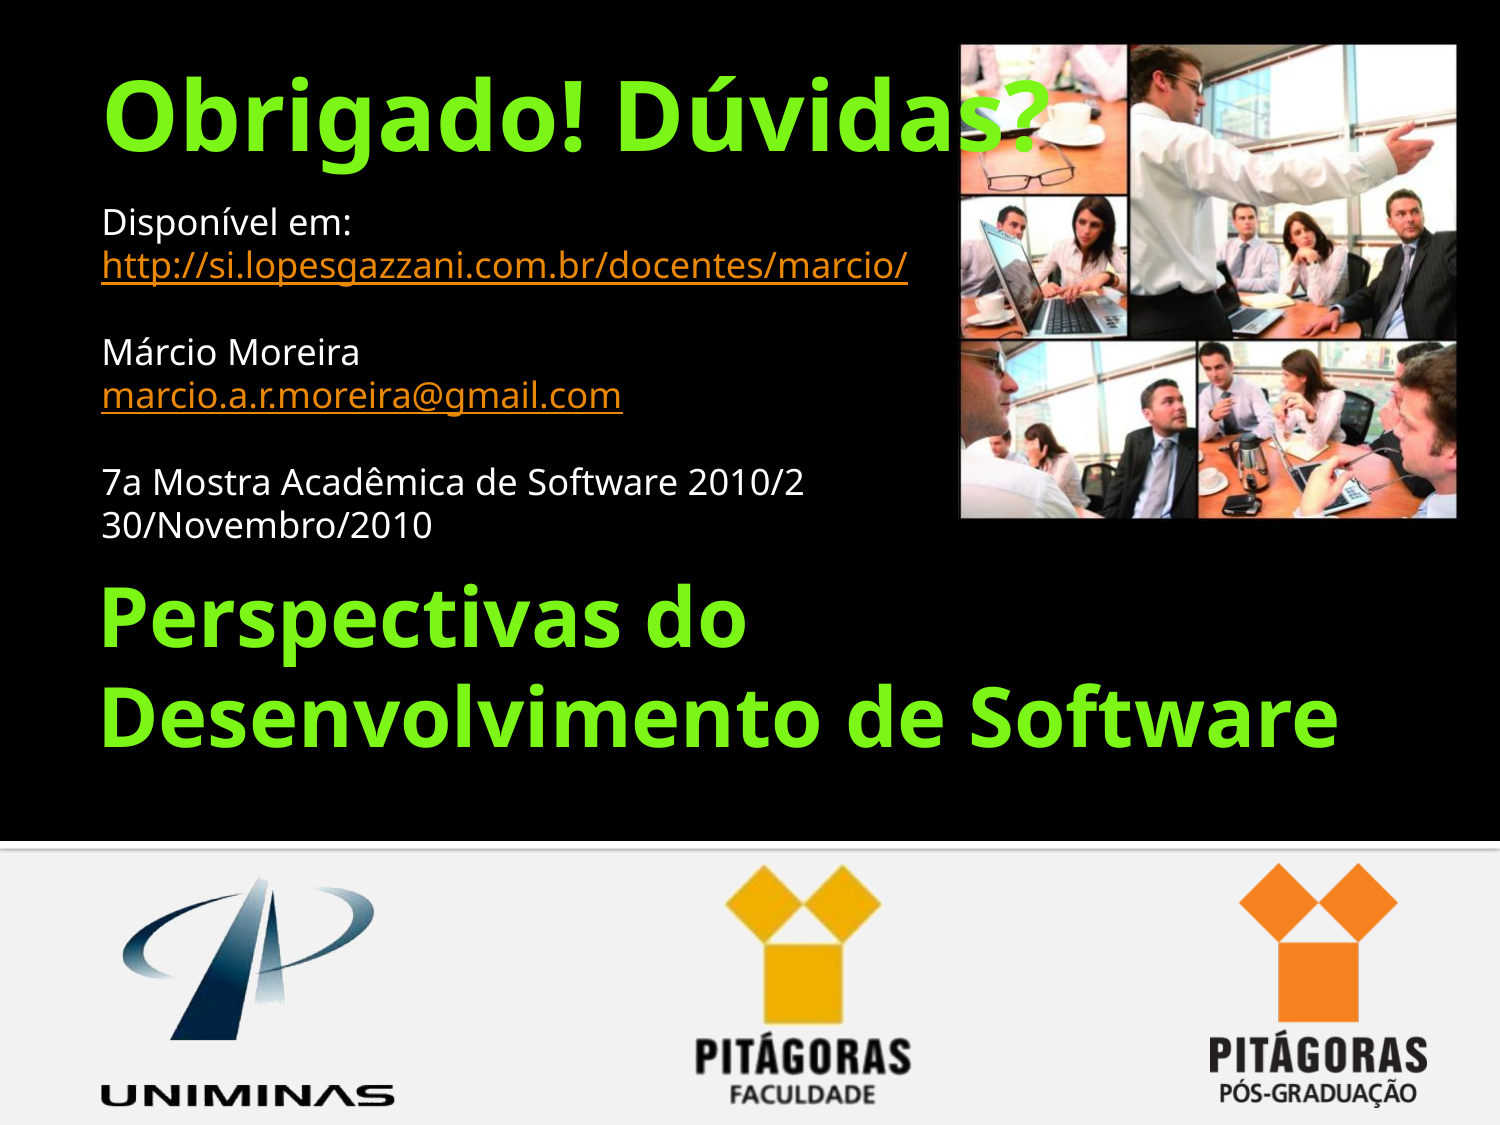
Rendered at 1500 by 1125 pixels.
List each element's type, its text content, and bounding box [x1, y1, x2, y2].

picture [100, 857, 396, 1108]
text_box Obrigado! Dúvidas? [86, 53, 952, 188]
title Perspectivas do Desenvolvimento de Software [82, 527, 1447, 802]
picture [958, 42, 1459, 521]
picture [684, 858, 922, 1108]
subtitle Disponível em: http://si.lopesgazzani.com.br/docentes/marcio/ Márcio Moreira marcio.a.r.moreira@gmail.com 7a Mostra Acadêmica de Software 2010/2 30/Novembro/2010 [82, 196, 933, 546]
picture [1210, 863, 1427, 1108]
